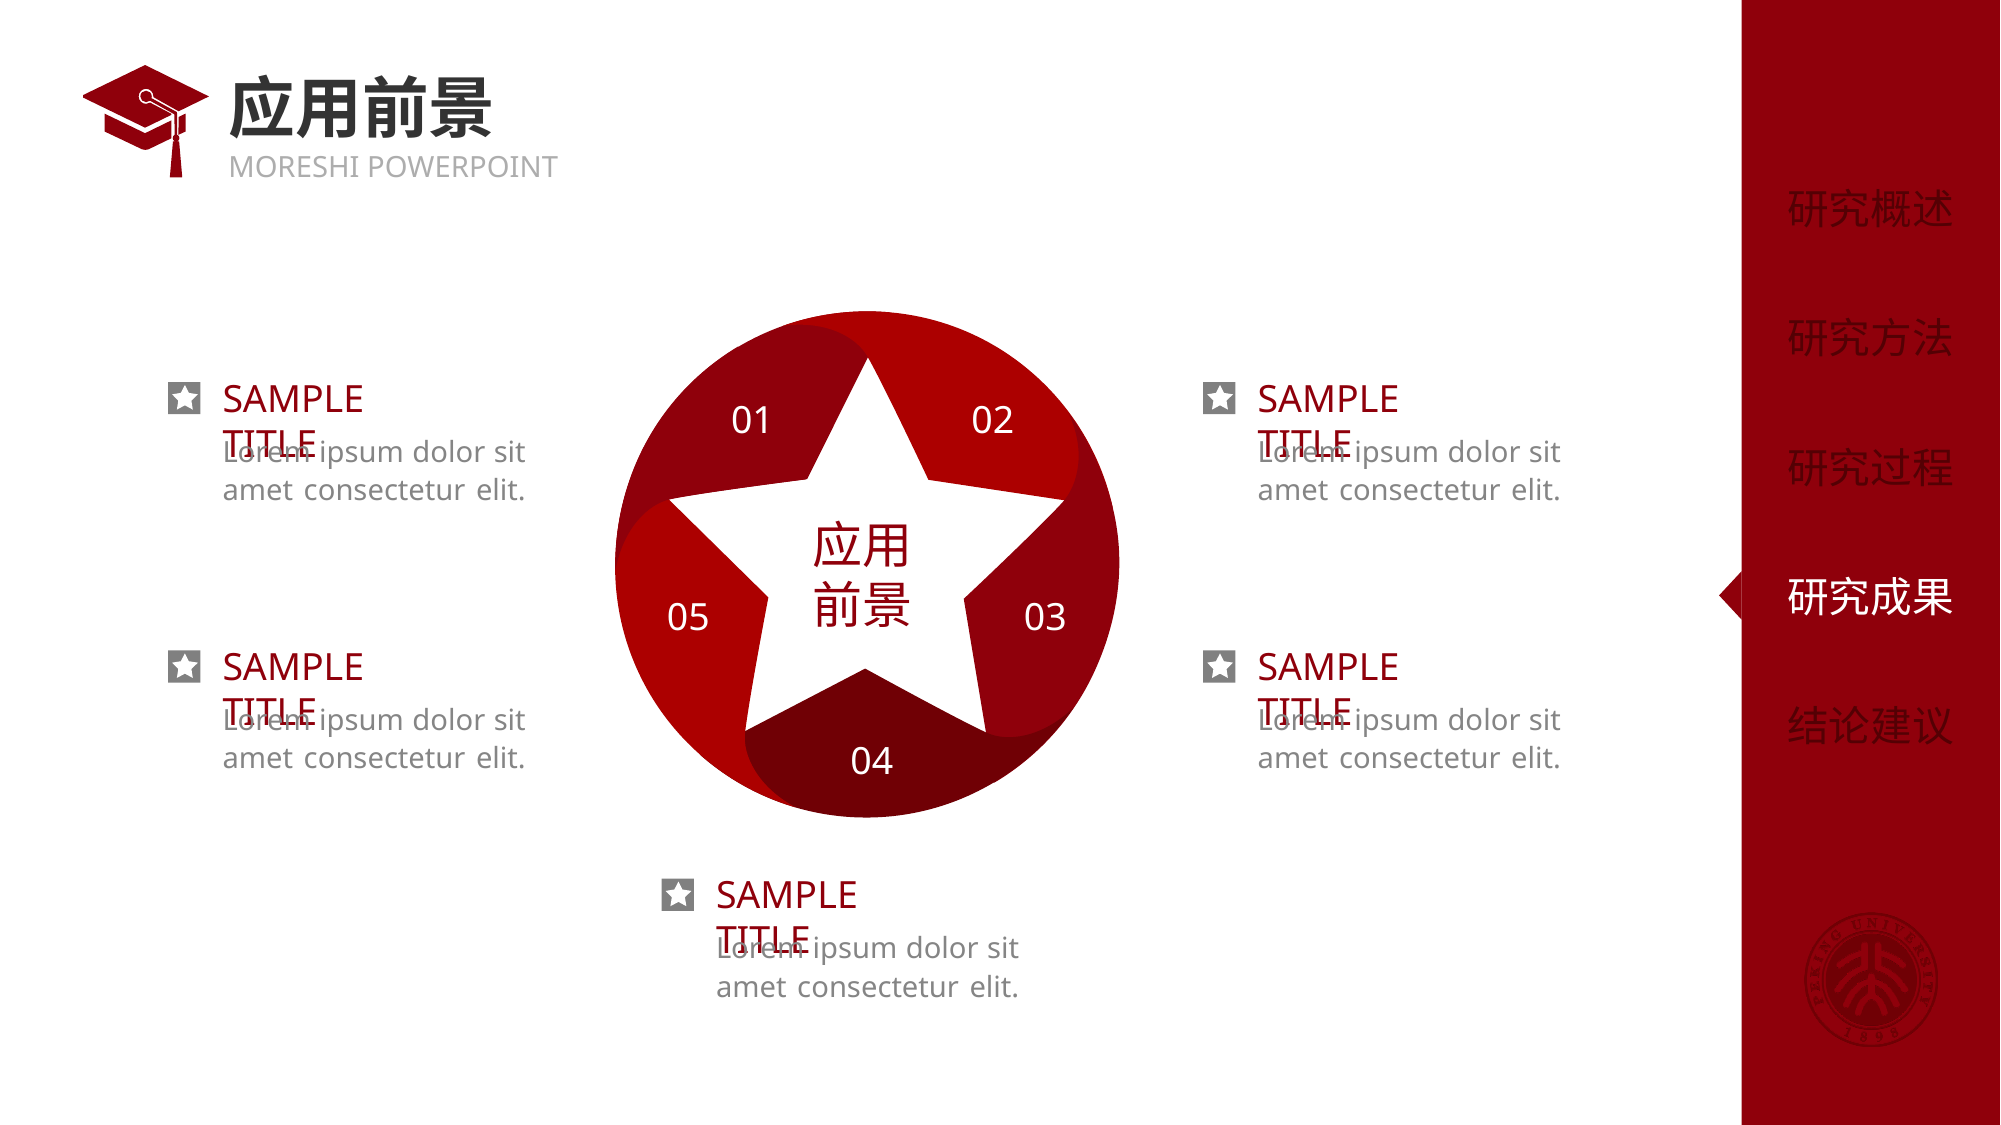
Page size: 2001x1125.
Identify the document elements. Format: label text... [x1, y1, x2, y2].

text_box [578, 311, 1128, 822]
title 应用前景 [213, 55, 1077, 168]
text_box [661, 863, 1035, 1012]
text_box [1203, 367, 1576, 516]
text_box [168, 367, 541, 516]
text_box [1203, 635, 1576, 784]
picture [1804, 912, 1938, 1047]
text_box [168, 635, 541, 784]
